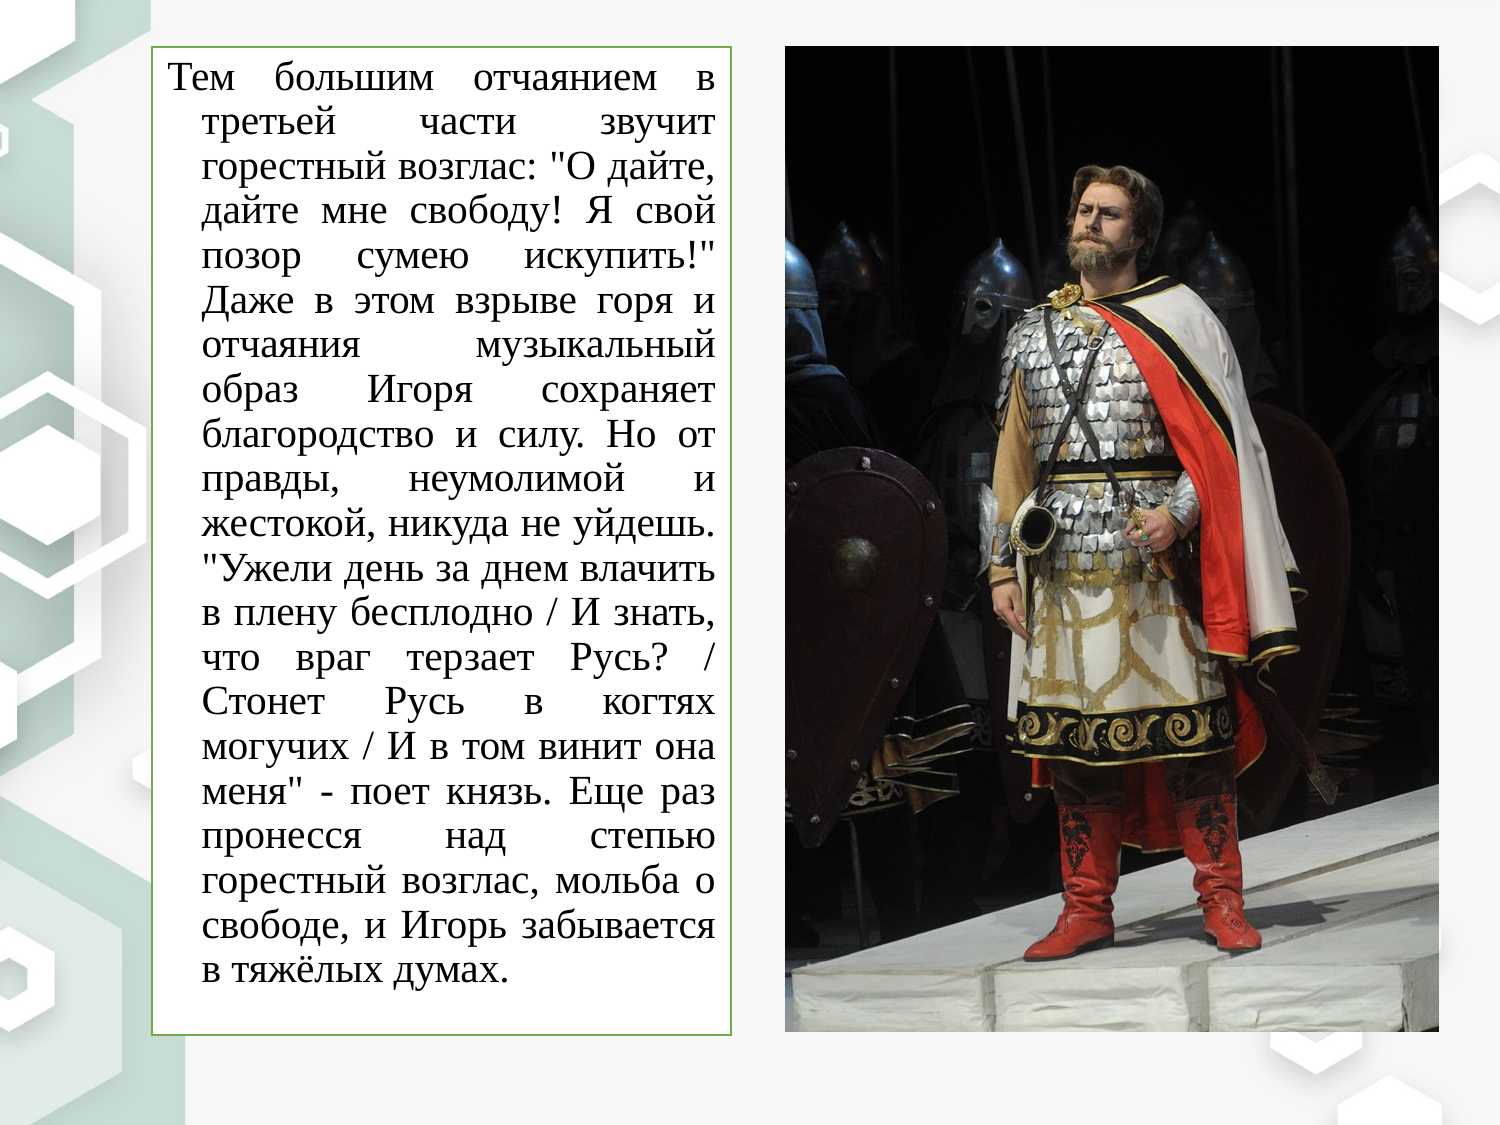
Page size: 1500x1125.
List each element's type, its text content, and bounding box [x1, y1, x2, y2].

picture [0, 0, 1500, 1125]
list Тем большим отчаянием в третьей части звучит горестный возглас: "О дайте, дайте мне свободу! Я свой позор сумею искупить!" Даже в этом взрыве горя и отчаяния музыкальный образ Игоря сохраняет благородство и силу. Но от правды, неумолимой и жестокой, никуда не уйдешь. "Ужели день за днем влачить в плену бесплодно / И знать, что враг терзает Русь? / Стонет Русь в когтях могучих / И в том винит она меня" - поет князь. Еще раз пронесся над степью горестный возглас, мольба о свободе, и Игорь забывается в тяжёлых думах. [151, 46, 732, 1036]
